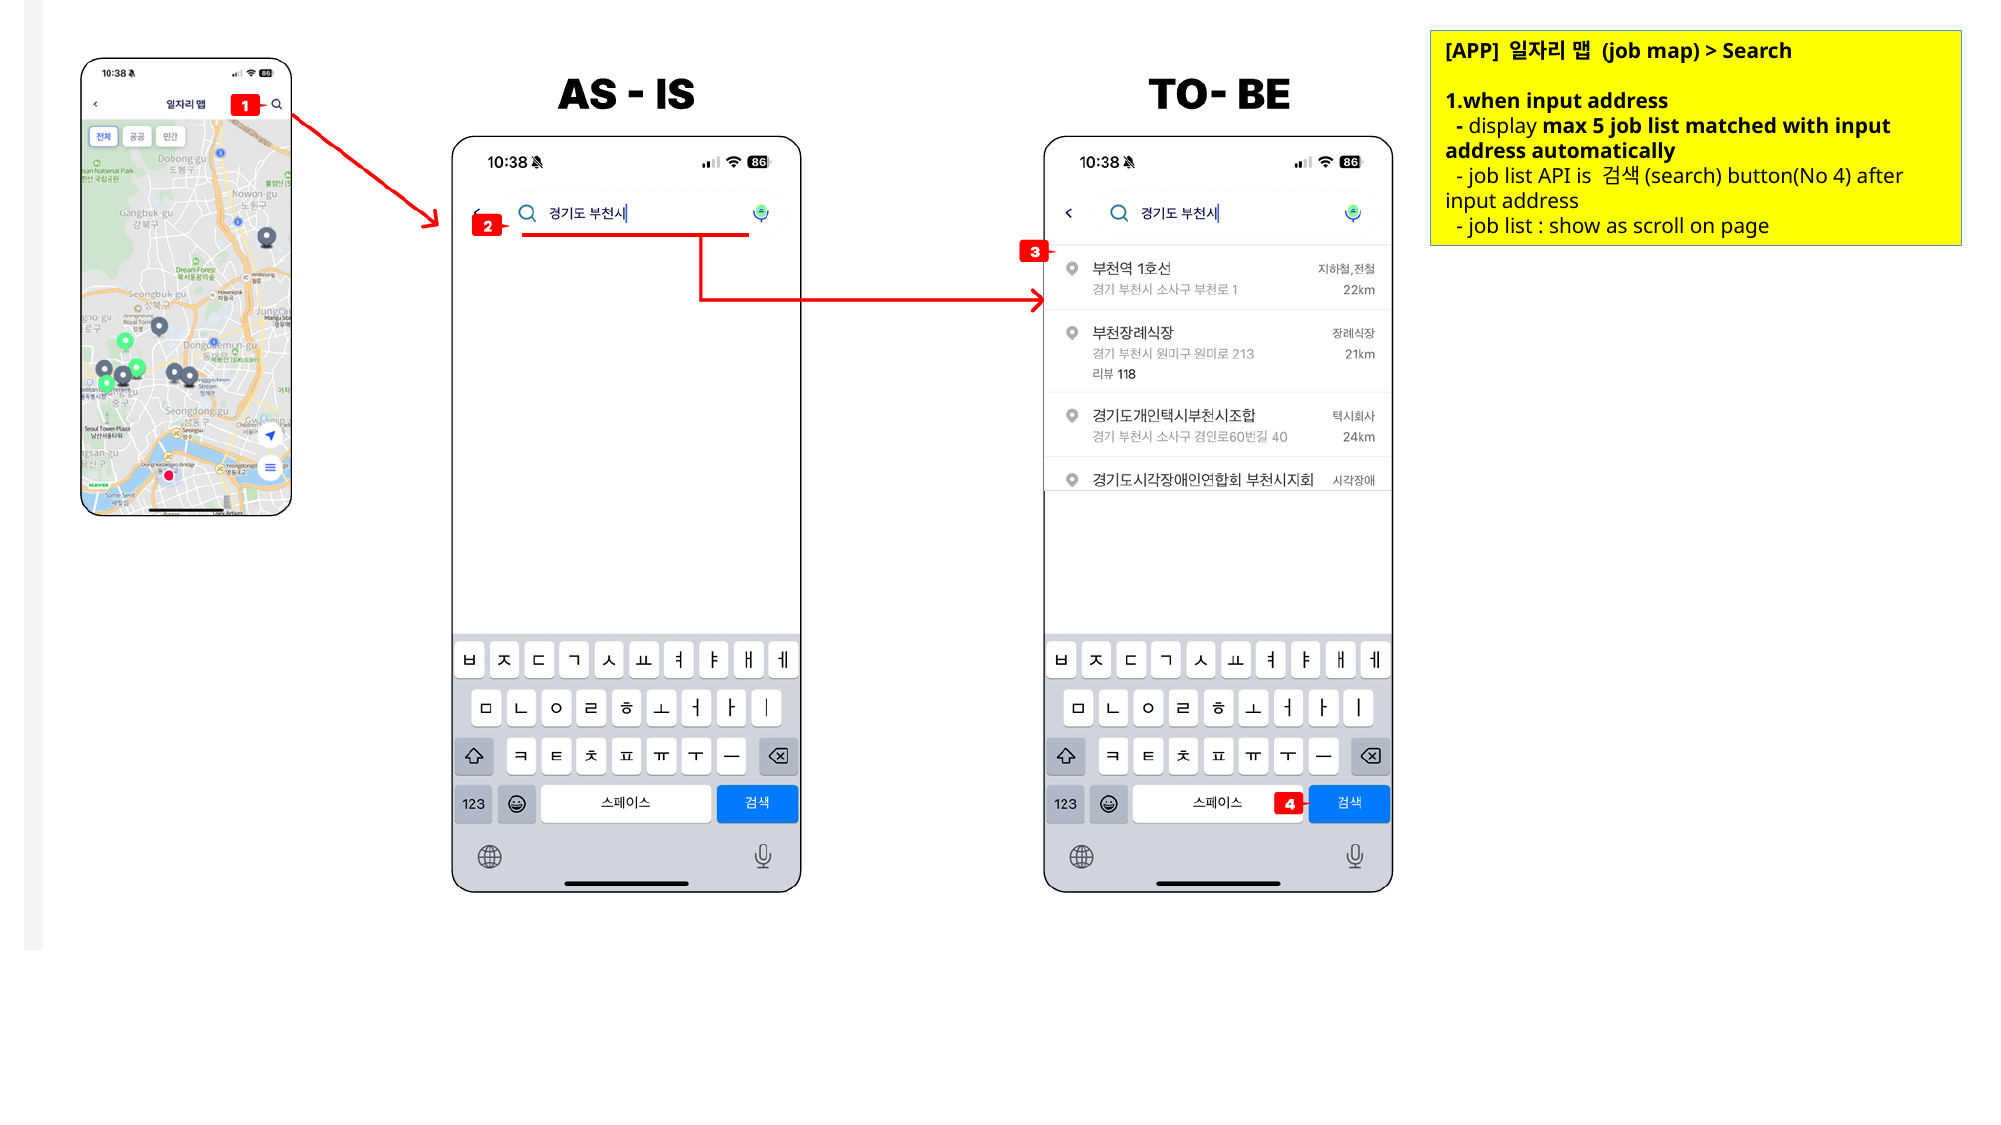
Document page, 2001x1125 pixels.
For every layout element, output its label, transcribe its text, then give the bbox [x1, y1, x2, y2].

picture [24, 0, 1488, 950]
text_box [APP] 일자리 맵 (job map) > Search 1.when input address - display max 5 job list matched with input address automatically - job list API is 검색(search) button(No 4) after input address - job list : show as scroll on page [1487, 30, 1962, 246]
